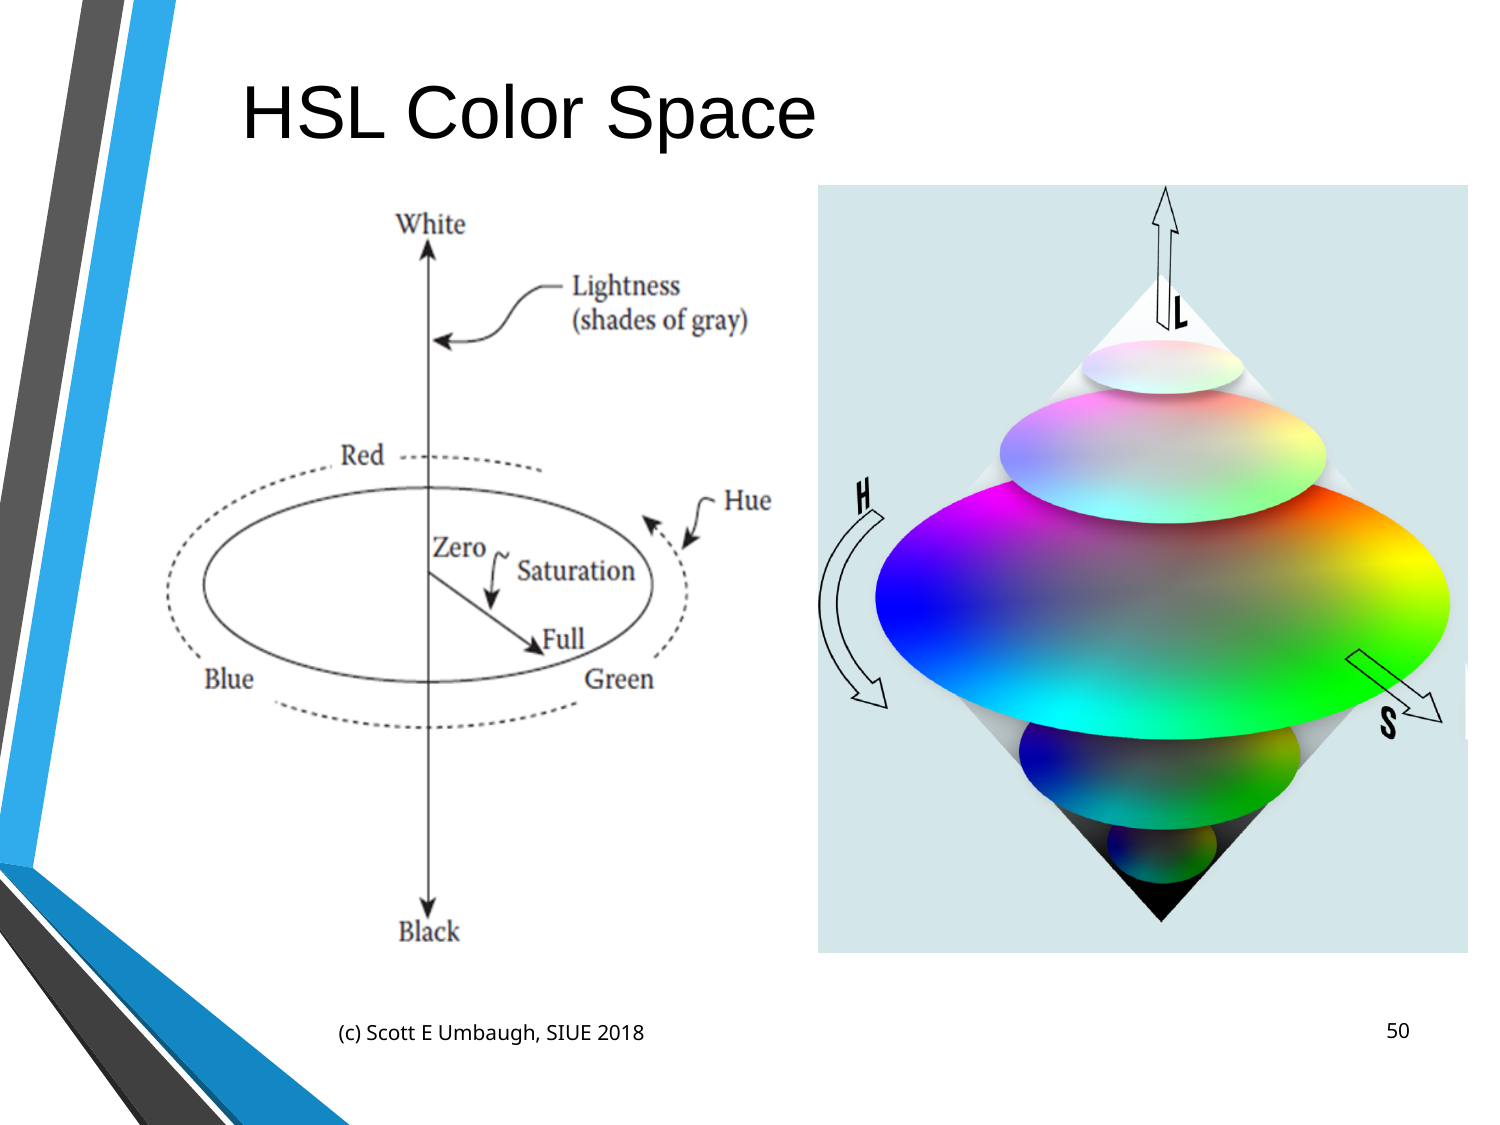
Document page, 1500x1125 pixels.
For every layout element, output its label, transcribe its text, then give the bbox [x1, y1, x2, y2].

title HSL Color Space [211, 52, 849, 166]
footer (c) Scott E Umbaugh, SIUE 2018 [323, 1001, 1196, 1062]
picture [818, 184, 1469, 954]
slide_number 50 [1354, 1001, 1425, 1062]
picture [162, 187, 794, 954]
